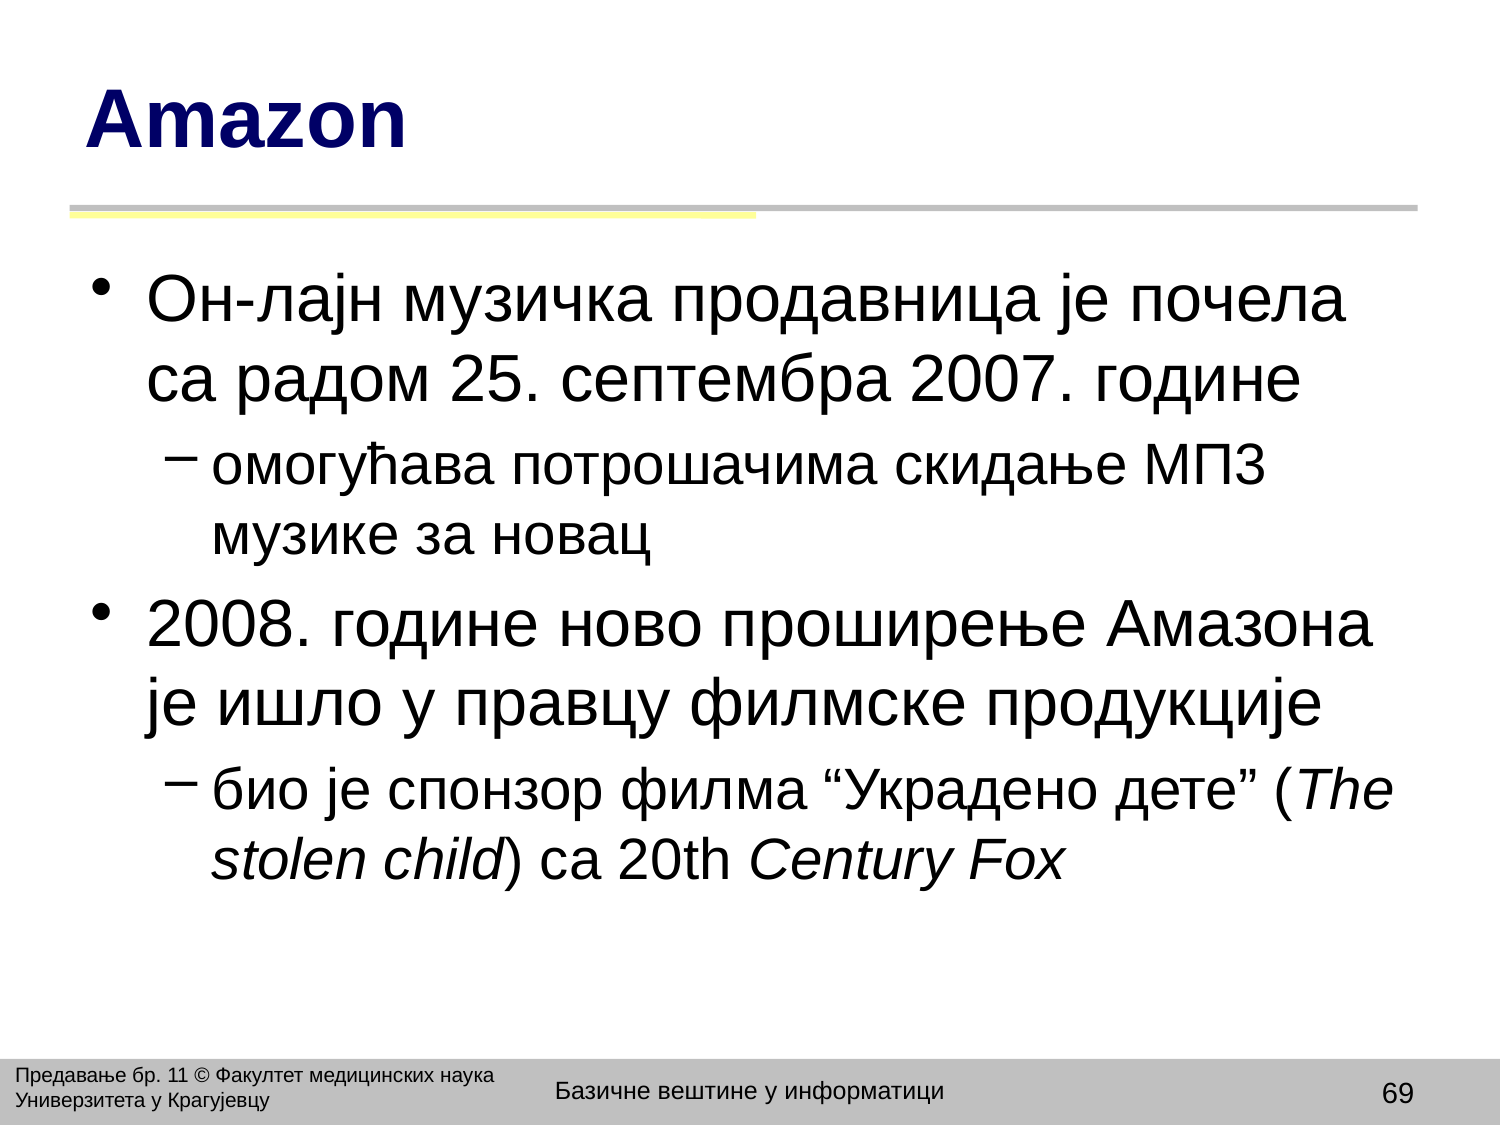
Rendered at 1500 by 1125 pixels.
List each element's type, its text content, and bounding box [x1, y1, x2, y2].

slide_number 69 [1079, 1066, 1430, 1125]
slide_number Предавање бр. 11 © Факултет медицинских наука Универзитета у Крагујевцу [0, 1053, 621, 1108]
list Он-лајн музичка продавница је почела са радом 25. септембра 2007. године омогућава потрошачима скидање МП3 музике за новац 2008. године ново проширење Амазона је ишло у правцу филмске продукције био је спонзор филма “Украдено дете” (The stolen child) са 20th Century Fox [74, 246, 1426, 1023]
title Amazon [69, 19, 1426, 208]
footer Базичне вештине у информатици [512, 1066, 988, 1125]
